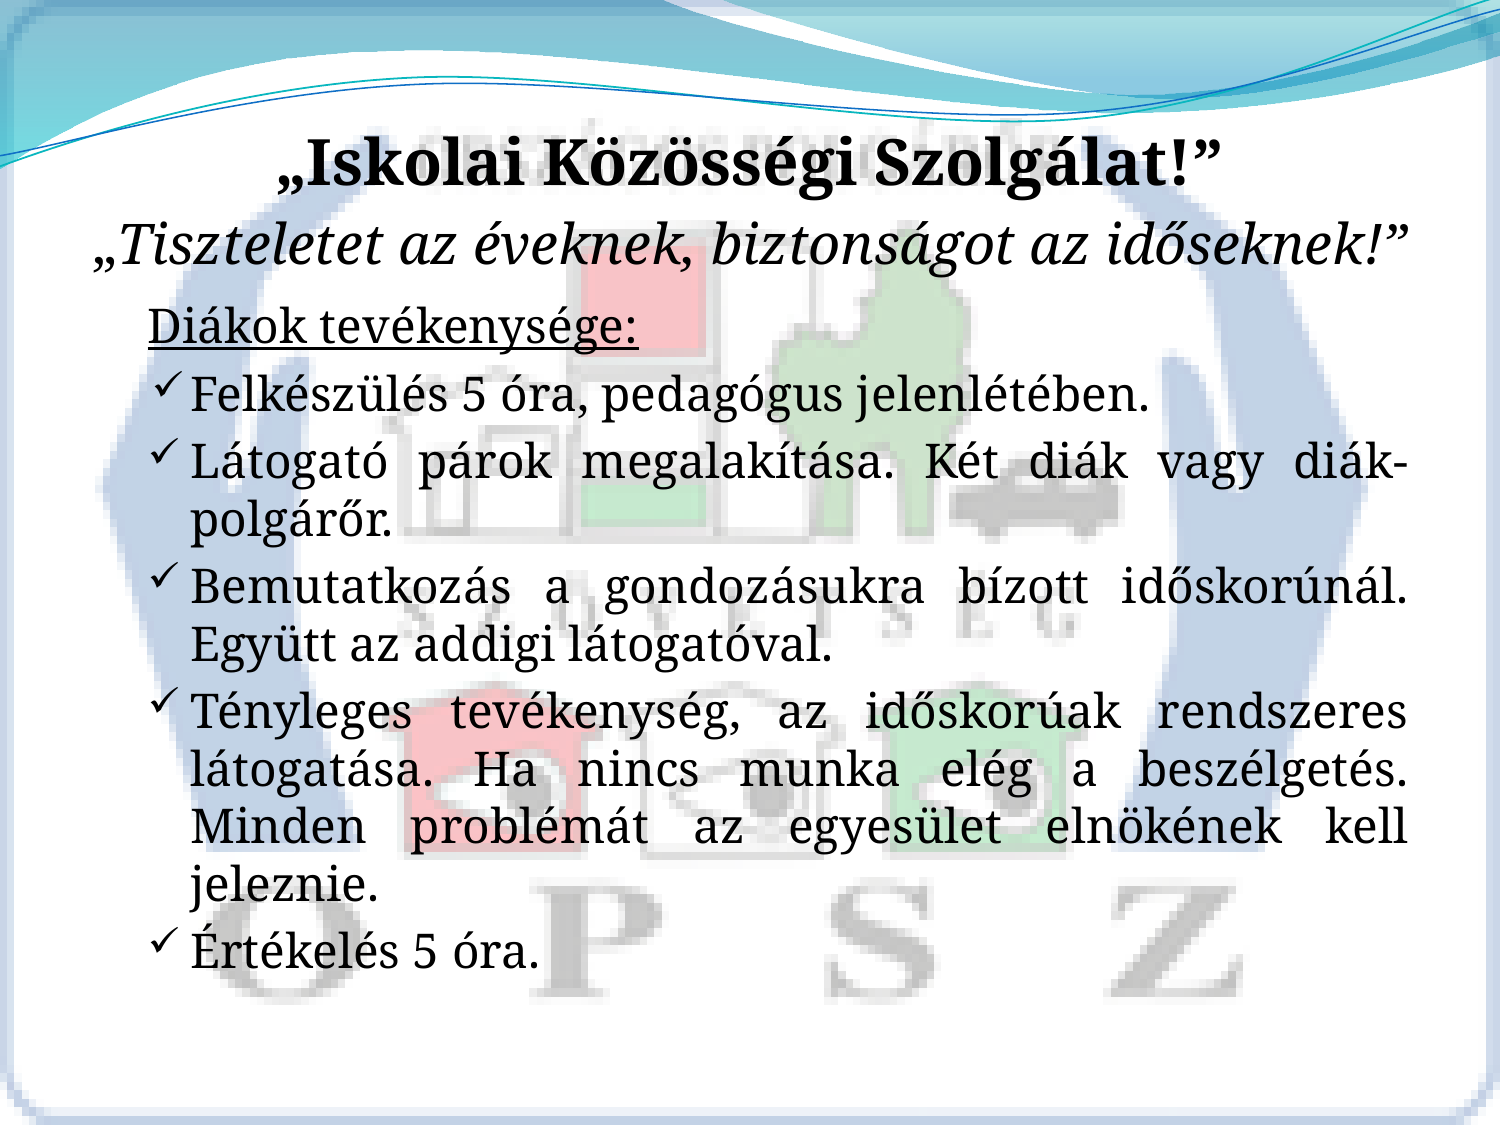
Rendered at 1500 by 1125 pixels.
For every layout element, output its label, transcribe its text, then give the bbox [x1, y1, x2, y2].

list „Iskolai Közösségi Szolgálat!” „Tiszteletet az éveknek, biztonságot az időseknek!” Diákok tevékenysége: Felkészülés 5 óra, pedagógus jelenlétében. Látogató párok megalakítása. Két diák vagy diák-polgárőr. Bemutatkozás a gondozásukra bízott időskorúnál. Együtt az addigi látogatóval. Tényleges tevékenység, az időskorúak rendszeres látogatása. Ha nincs munka elég a beszélgetés. Minden problémát az egyesület elnökének kell jeleznie. Értékelés 5 óra. [75, 113, 1425, 1038]
